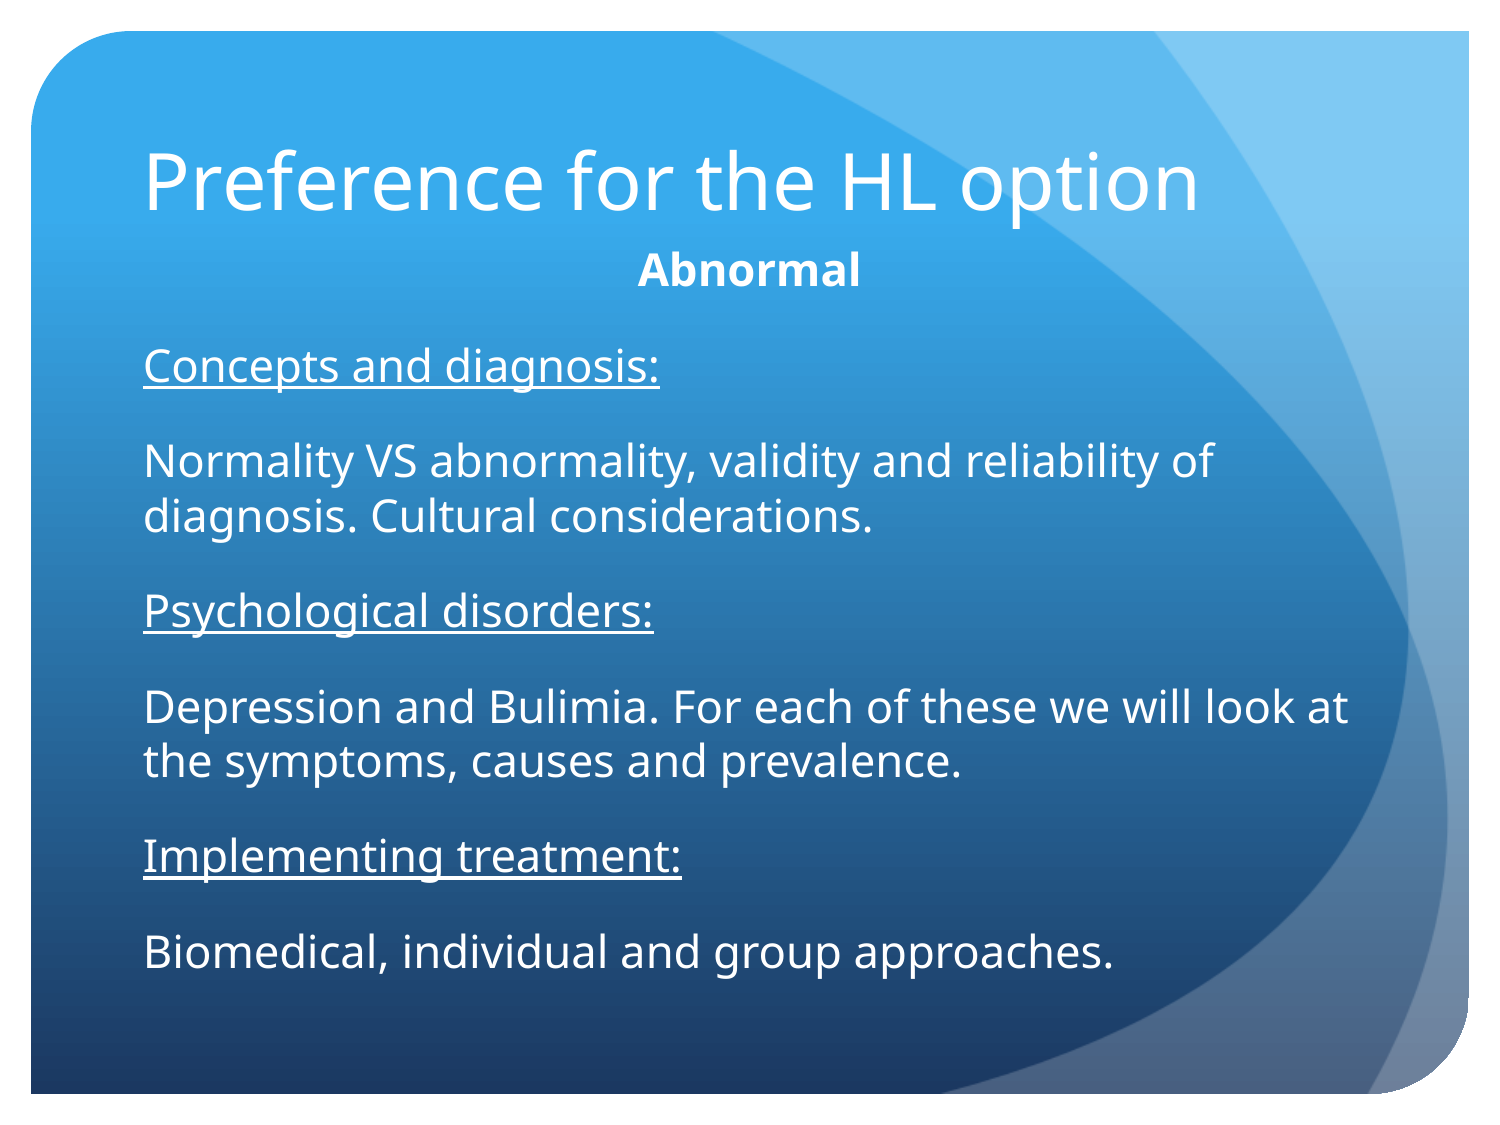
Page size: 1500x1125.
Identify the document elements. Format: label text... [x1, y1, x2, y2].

list Abnormal Concepts and diagnosis: Normality VS abnormality, validity and reliability of diagnosis. Cultural considerations. Psychological disorders: Depression and Bulimia. For each of these we will look at the symptoms, causes and prevalence. Implementing treatment: Biomedical, individual and group approaches. [127, 233, 1372, 991]
picture [24, 30, 1473, 1094]
title Preference for the HL option [127, 62, 1372, 233]
